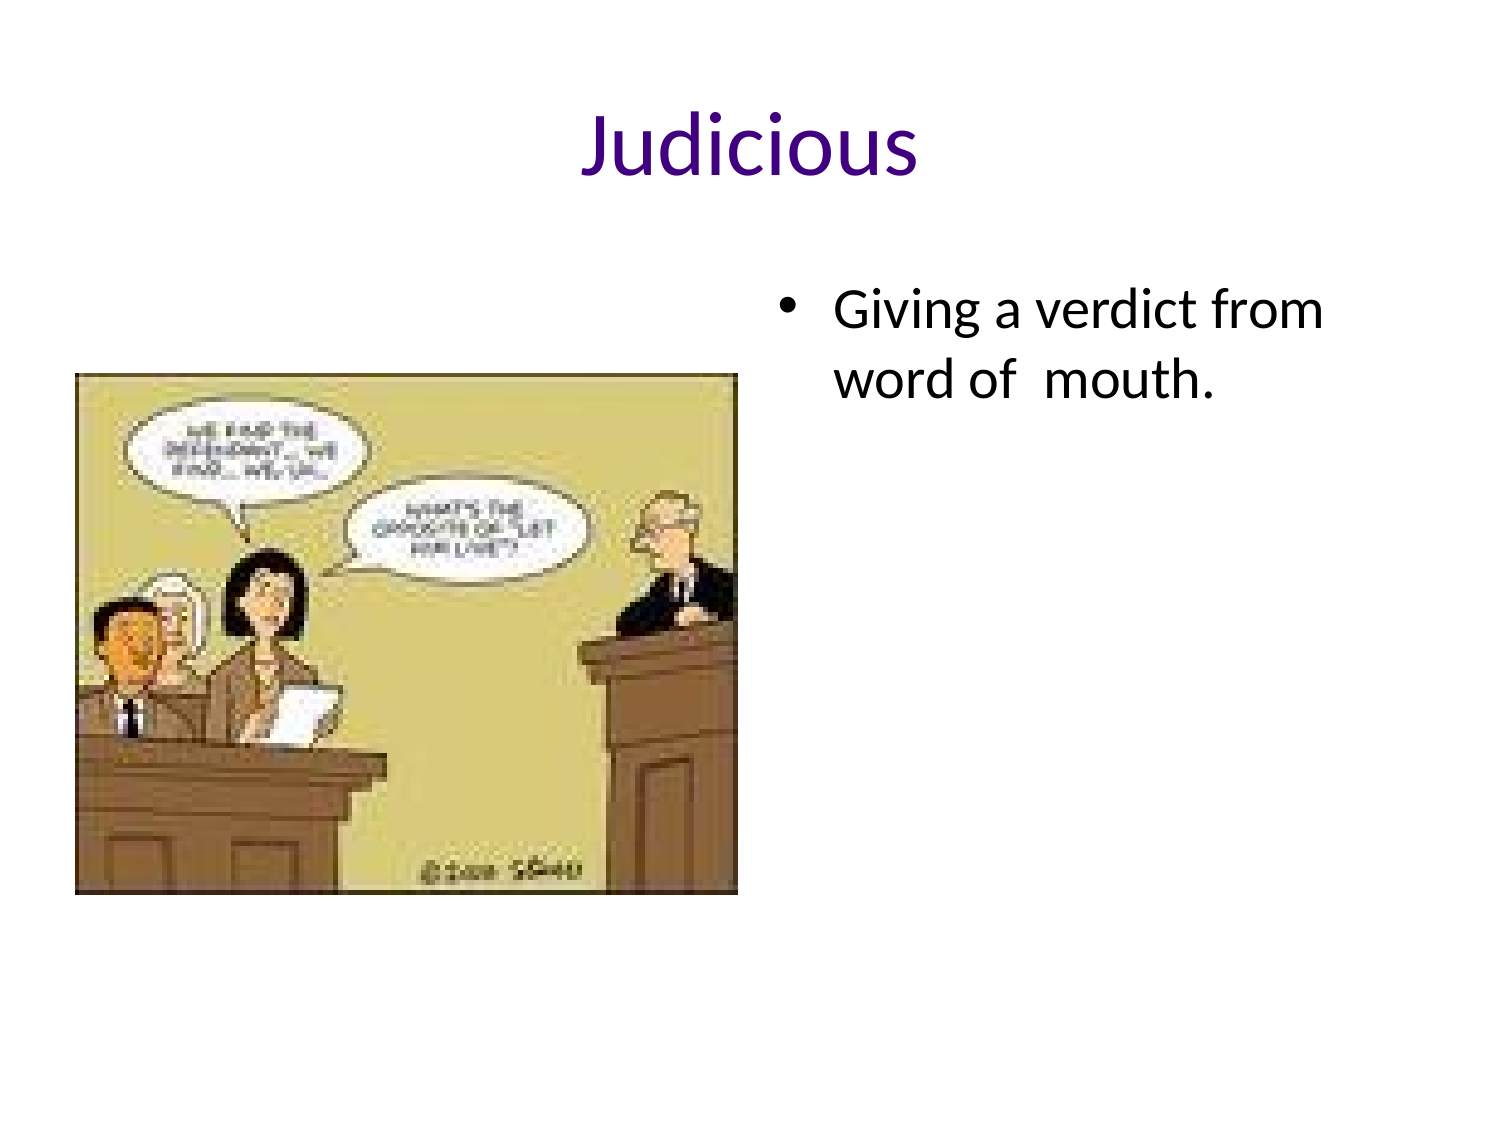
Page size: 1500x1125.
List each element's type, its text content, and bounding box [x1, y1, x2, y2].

title Judicious [75, 45, 1425, 233]
list Giving a verdict from word of mouth. [762, 262, 1425, 1005]
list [74, 262, 738, 1006]
